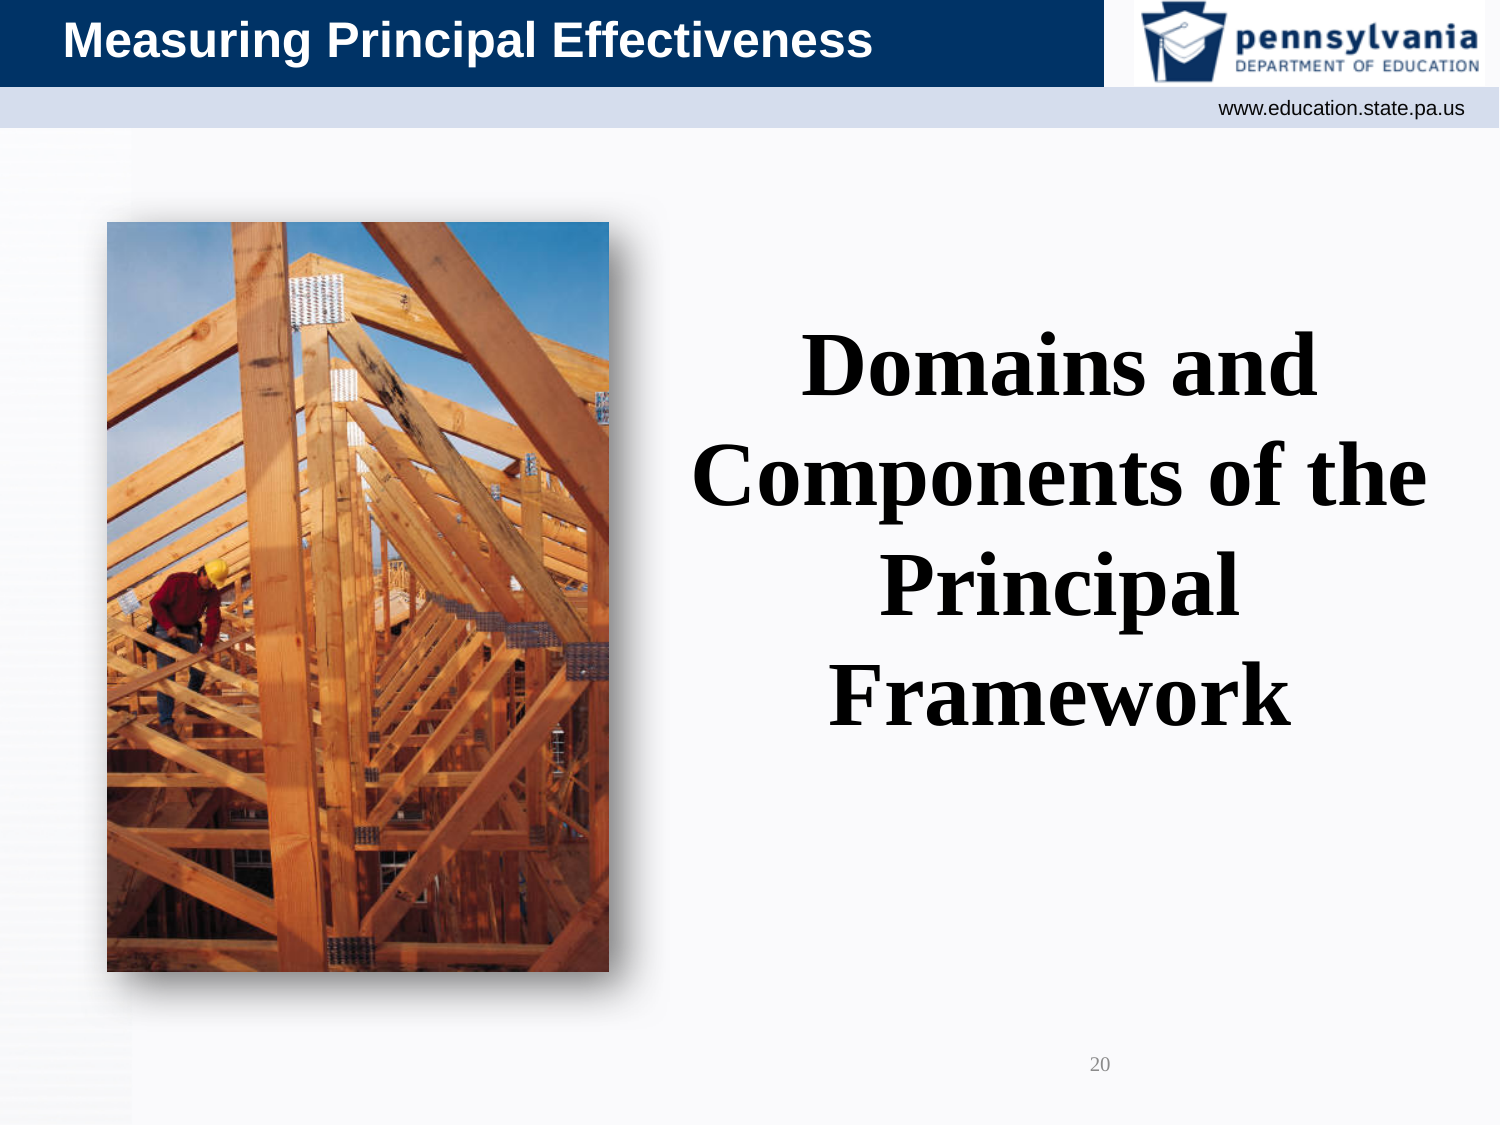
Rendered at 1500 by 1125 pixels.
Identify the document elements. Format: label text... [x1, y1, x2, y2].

picture [0, 0, 1500, 1125]
slide_number 20 [1074, 1042, 1425, 1103]
text_box Domains and Components of the Principal Framework [671, 296, 1449, 538]
